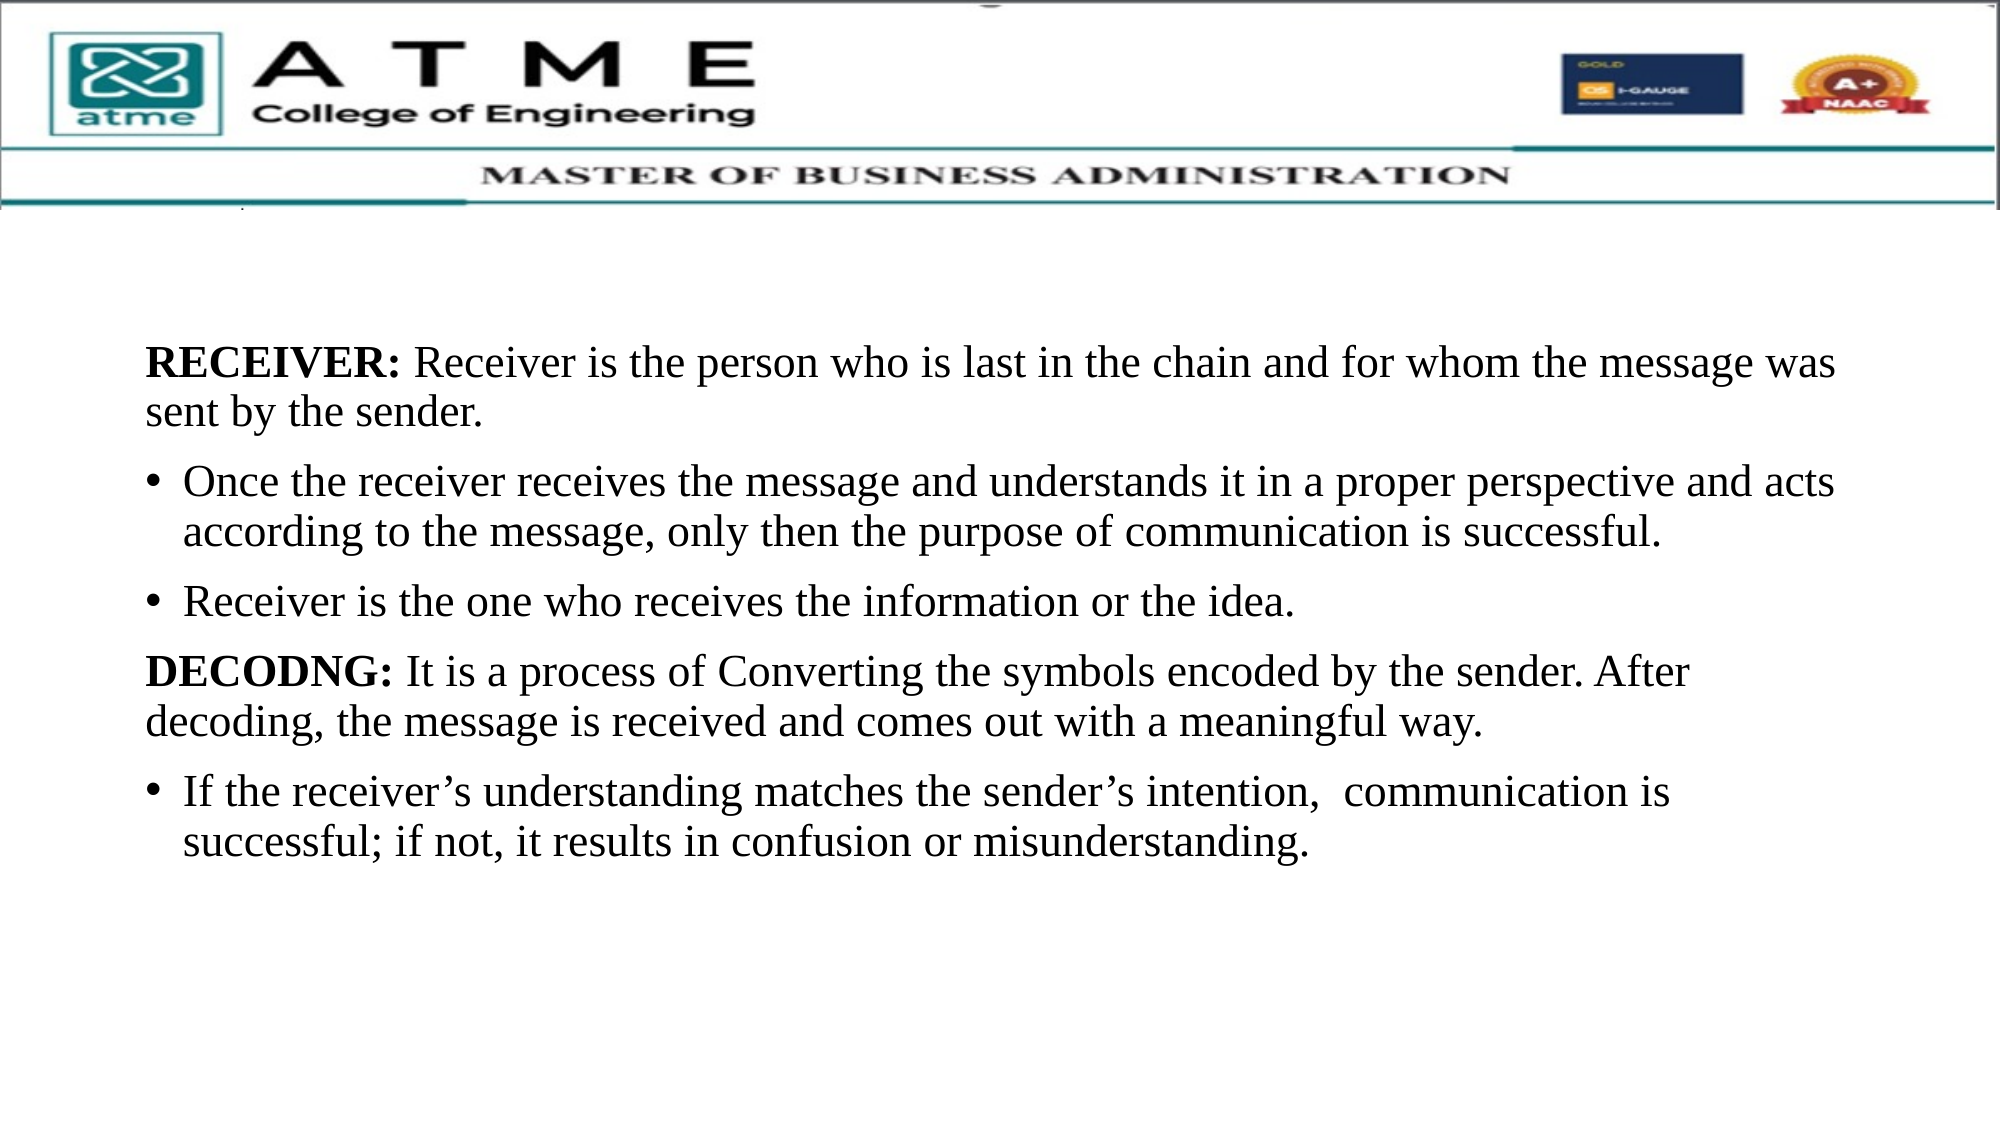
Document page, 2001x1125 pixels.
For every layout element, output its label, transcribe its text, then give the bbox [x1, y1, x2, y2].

picture [0, 0, 2000, 210]
list RECEIVER: Receiver is the person who is last in the chain and for whom the message was sent by the sender. Once the receiver receives the message and understands it in a proper perspective and acts according to the message, only then the purpose of communication is successful. Receiver is the one who receives the information or the idea. DECODNG: It is a process of Converting the symbols encoded by the sender. After decoding, the message is received and comes out with a meaningful way. If the receiver’s understanding matches the sender’s intention, communication is successful; if not, it results in confusion or misunderstanding. [130, 330, 1870, 1024]
